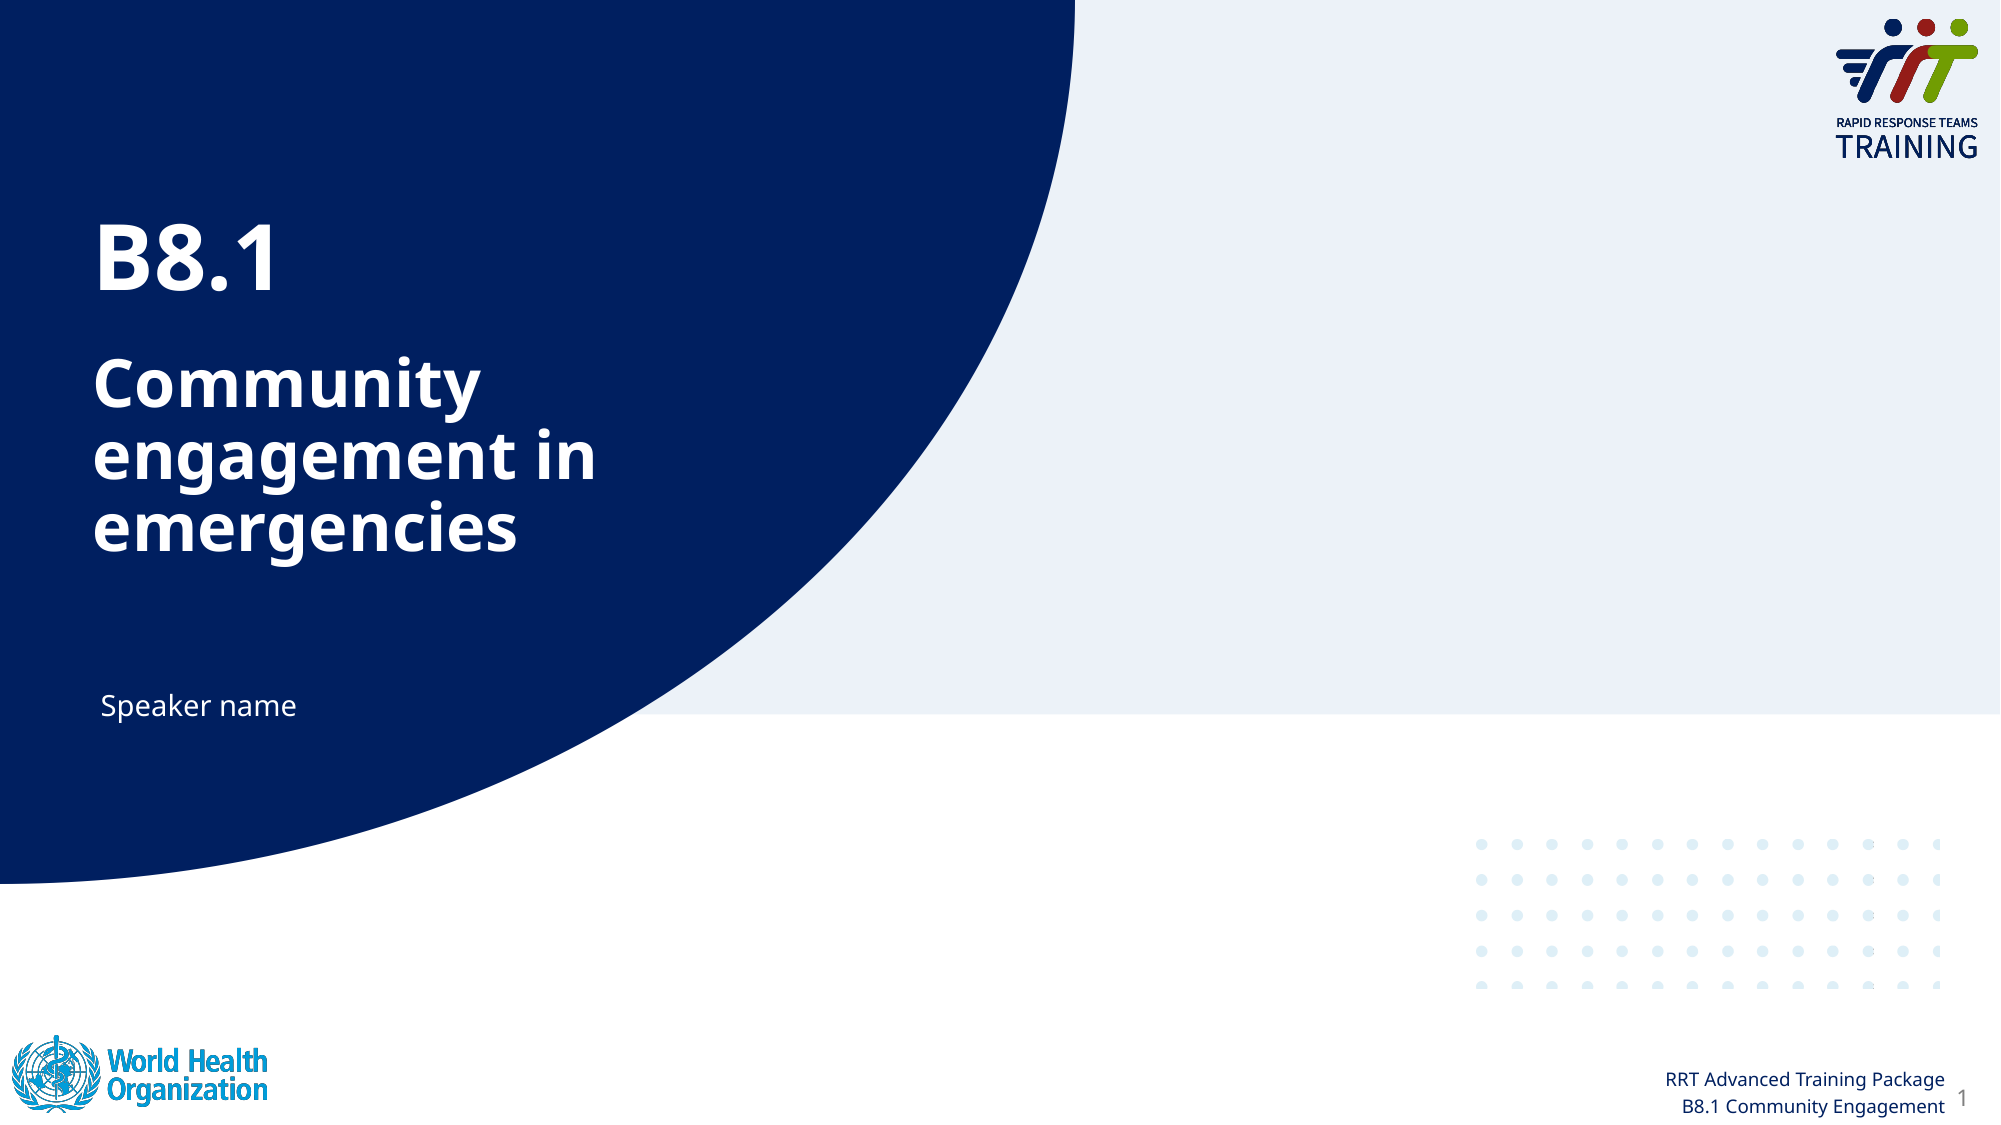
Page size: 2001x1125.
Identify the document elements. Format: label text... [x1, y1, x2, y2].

picture [12, 1035, 54, 1068]
picture [36, 1088, 78, 1105]
picture [22, 1062, 26, 1077]
picture [24, 1054, 36, 1087]
picture [50, 1108, 62, 1113]
picture [1476, 839, 1940, 989]
picture [30, 1083, 37, 1091]
picture [40, 1062, 47, 1070]
text_box Speaker name [93, 680, 476, 730]
picture [46, 1056, 54, 1062]
title Community engagement in emergencies [84, 259, 822, 657]
picture [71, 1053, 90, 1091]
picture [1835, 19, 1978, 167]
text_box B8.1 [84, 203, 807, 318]
picture [34, 1054, 43, 1078]
picture [59, 1035, 267, 1113]
picture [0, 0, 1075, 884]
picture [12, 1083, 48, 1113]
